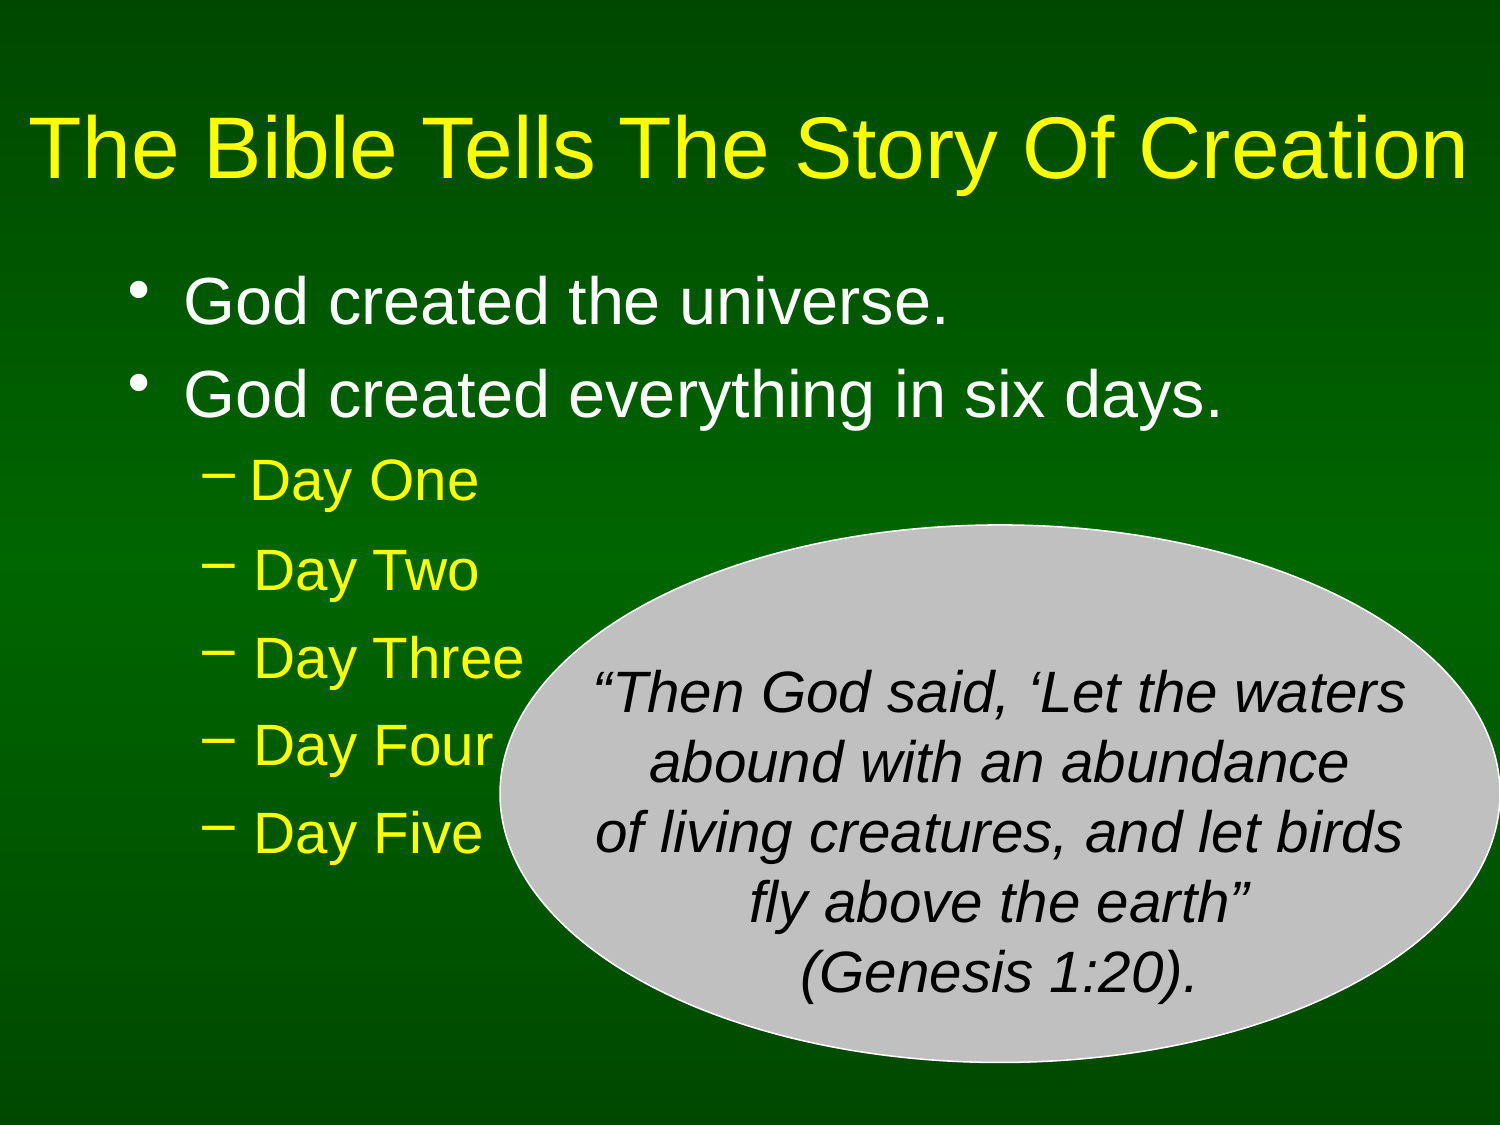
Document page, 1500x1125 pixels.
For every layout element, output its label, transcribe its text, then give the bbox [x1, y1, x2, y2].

text_box Day Four [187, 699, 563, 785]
text_box Day Five [187, 787, 563, 873]
list God created the universe. God created everything in six days. Day One [112, 249, 1388, 525]
text_box Day Three [187, 612, 563, 698]
text_box “Then God said, ‘Let the waters abound with an abundance of living creatures, and let birds fly above the earth” (Genesis 1:20). [500, 524, 1500, 1063]
text_box Day Two [187, 525, 513, 610]
title The Bible Tells The Story Of Creation [0, 50, 1500, 238]
